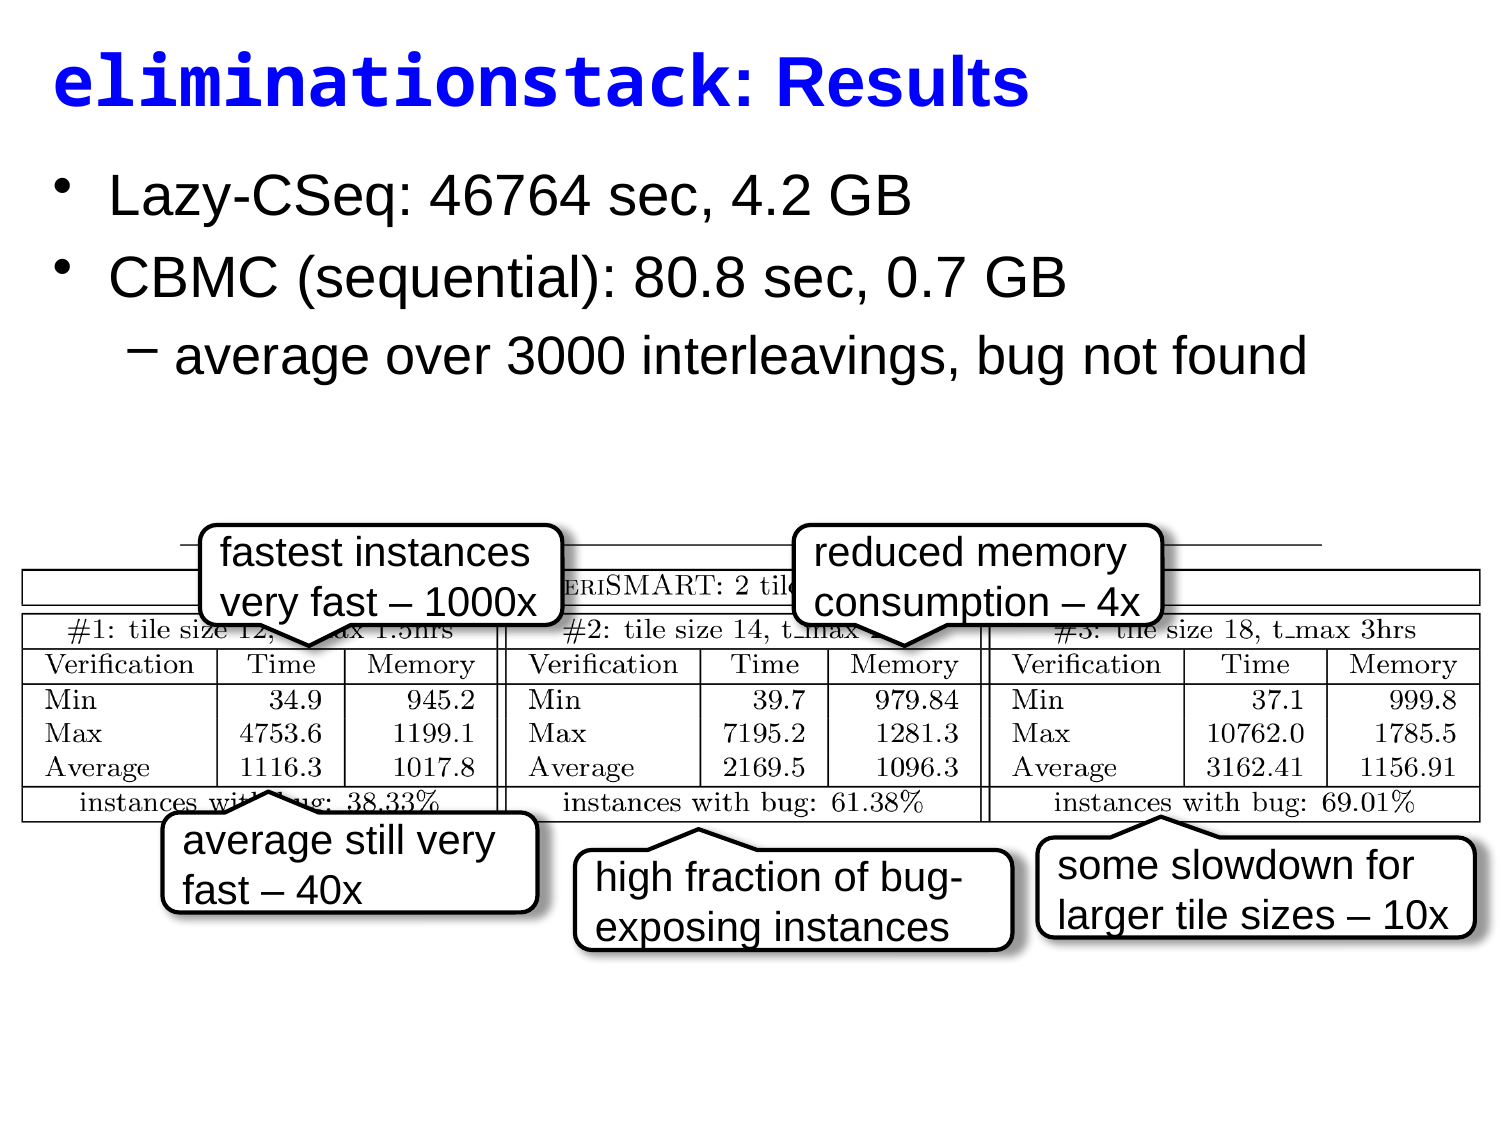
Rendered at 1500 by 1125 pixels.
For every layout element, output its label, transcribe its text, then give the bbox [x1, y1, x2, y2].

text_box high fraction of bug-exposing instances [572, 846, 1015, 953]
text_box some slowdown for larger tile sizes – 10x [1035, 846, 1477, 940]
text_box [0, 319, 1500, 838]
text_box average still very fast – 40x [160, 846, 540, 915]
title eliminationstack: Results [37, 19, 1476, 138]
list Lazy-CSeq: 46764 sec, 4.2 GB CBMC (sequential): 80.8 sec, 0.7 GB average over 3000 interleavings, bug not found [37, 844, 1500, 1038]
list Lazy-CSeq: 46764 sec, 4.2 GB CBMC (sequential): 80.8 sec, 0.7 GB average over 3000 interleavings, bug not found [37, 149, 1500, 319]
